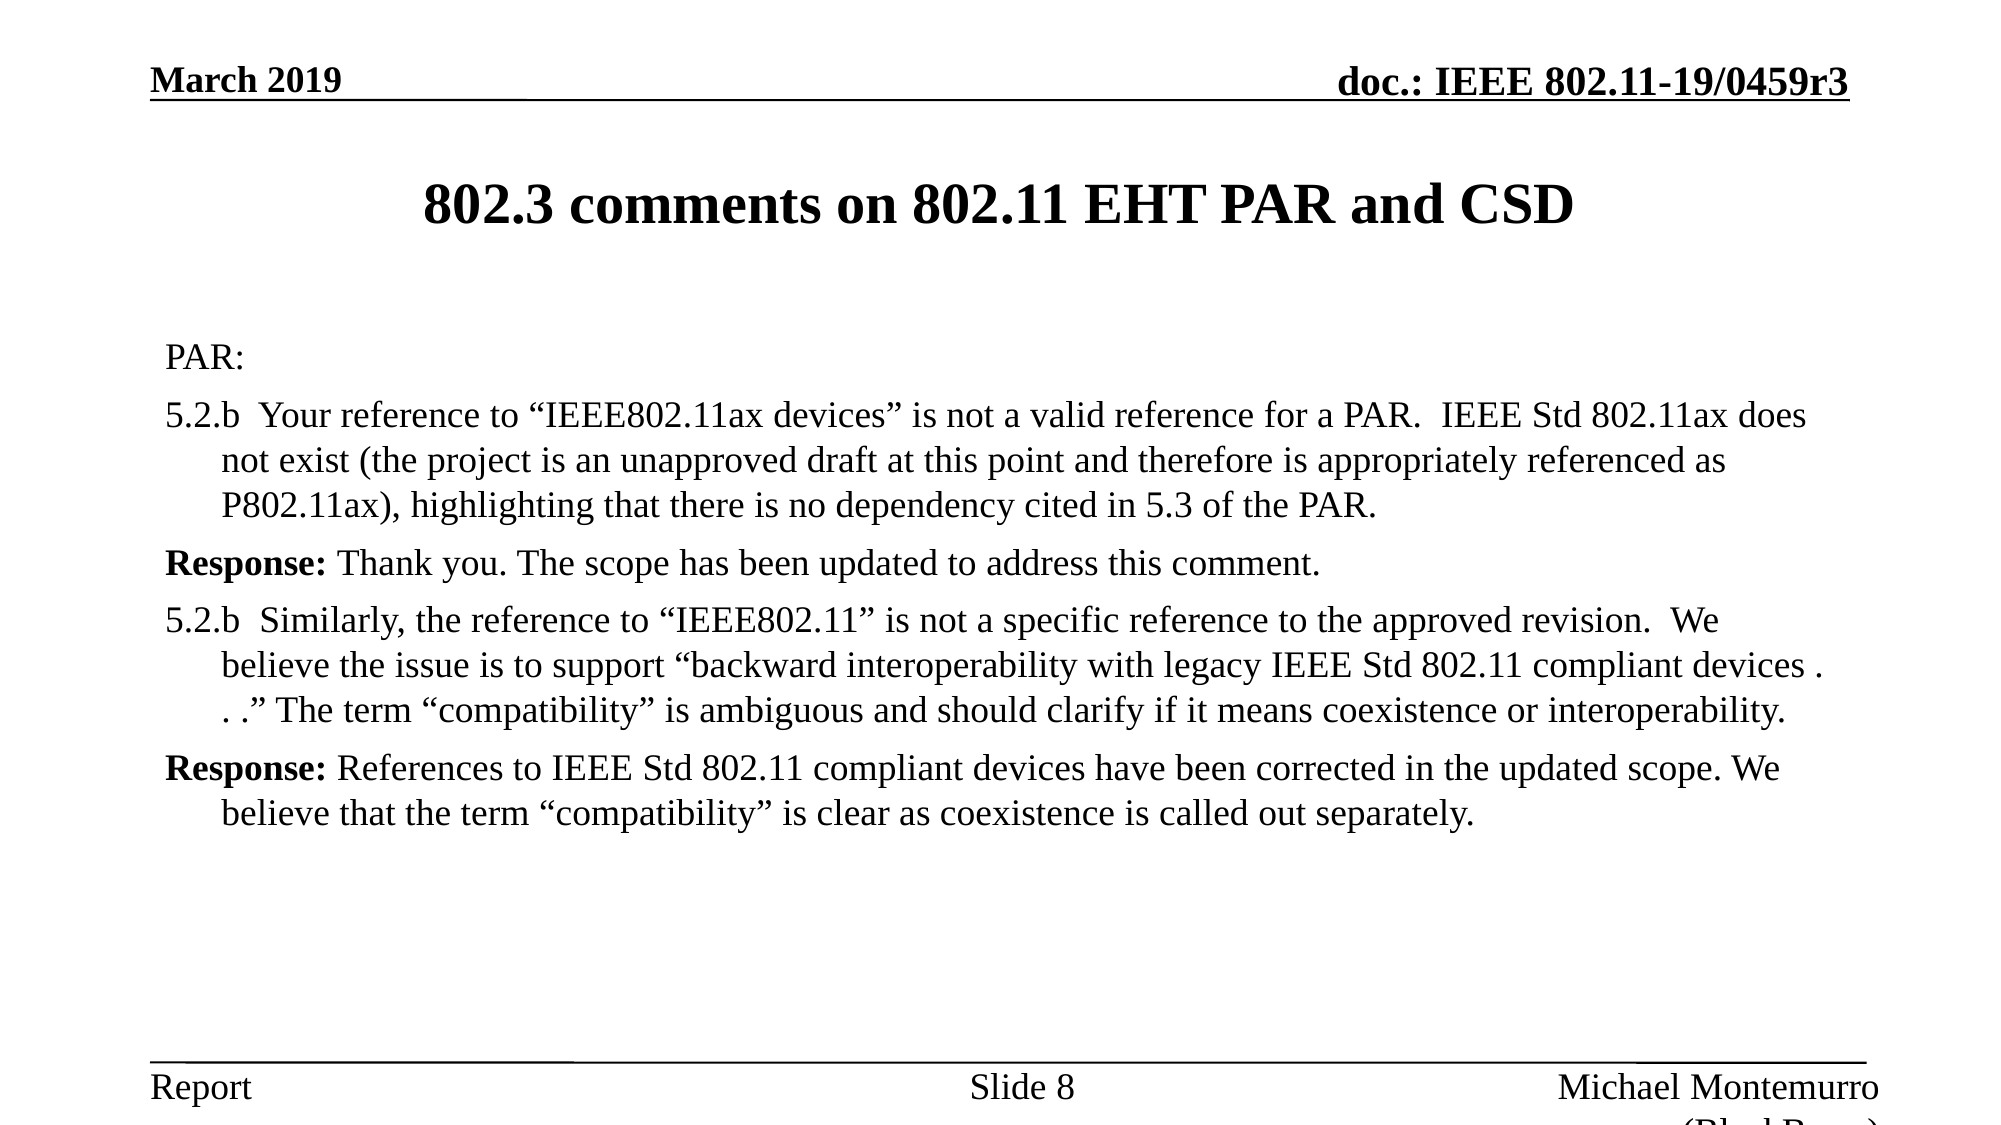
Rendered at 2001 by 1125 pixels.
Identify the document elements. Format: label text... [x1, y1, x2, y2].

slide_number Slide 8 [950, 1061, 1095, 1125]
footer Michael Montemurro (BlackBerry) [1436, 1061, 1881, 1108]
title 802.3 comments on 802.11 EHT PAR and CSD [149, 112, 1850, 288]
list PAR: 5.2.b Your reference to “IEEE802.11ax devices” is not a valid reference for a PAR. IEEE Std 802.11ax does not exist (the project is an unapproved draft at this point and therefore is appropriately referenced as P802.11ax), highlighting that there is no dependency cited in 5.3 of the PAR. Response: Thank you. The scope has been updated to address this comment. 5.2.b Similarly, the reference to “IEEE802.11” is not a specific reference to the approved revision. We believe the issue is to support “backward interoperability with legacy IEEE Std 802.11 compliant devices . . .” The term “compatibility” is ambiguous and should clarify if it means coexistence or interoperability. Response: References to IEEE Std 802.11 compliant devices have been corrected in the updated scope. We believe that the term “compatibility” is clear as coexistence is called out separately. [149, 324, 1850, 1000]
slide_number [149, 49, 431, 100]
